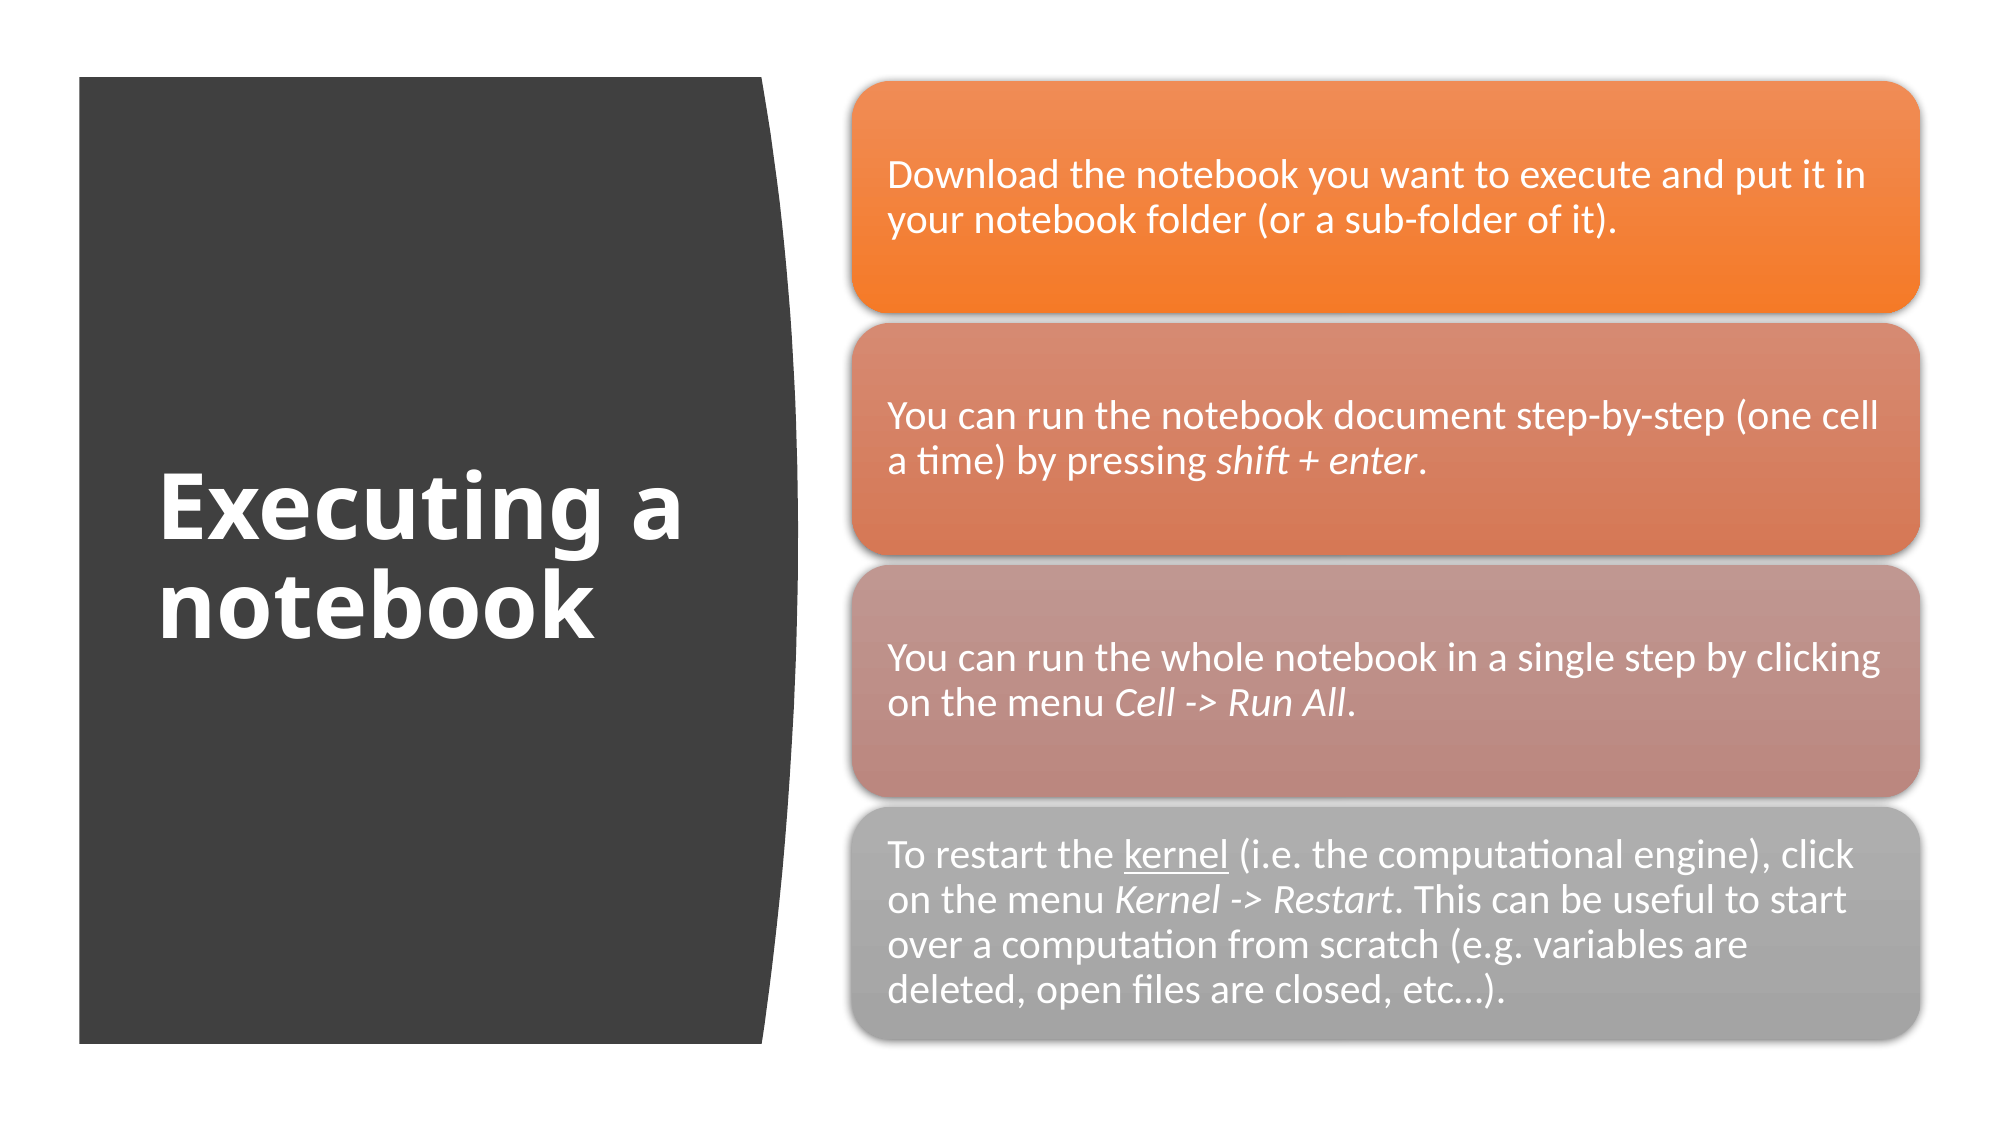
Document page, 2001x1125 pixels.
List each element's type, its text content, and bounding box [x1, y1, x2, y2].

title Executing a notebook [141, 166, 702, 953]
text_box [78, 76, 800, 1045]
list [852, 77, 1921, 1043]
